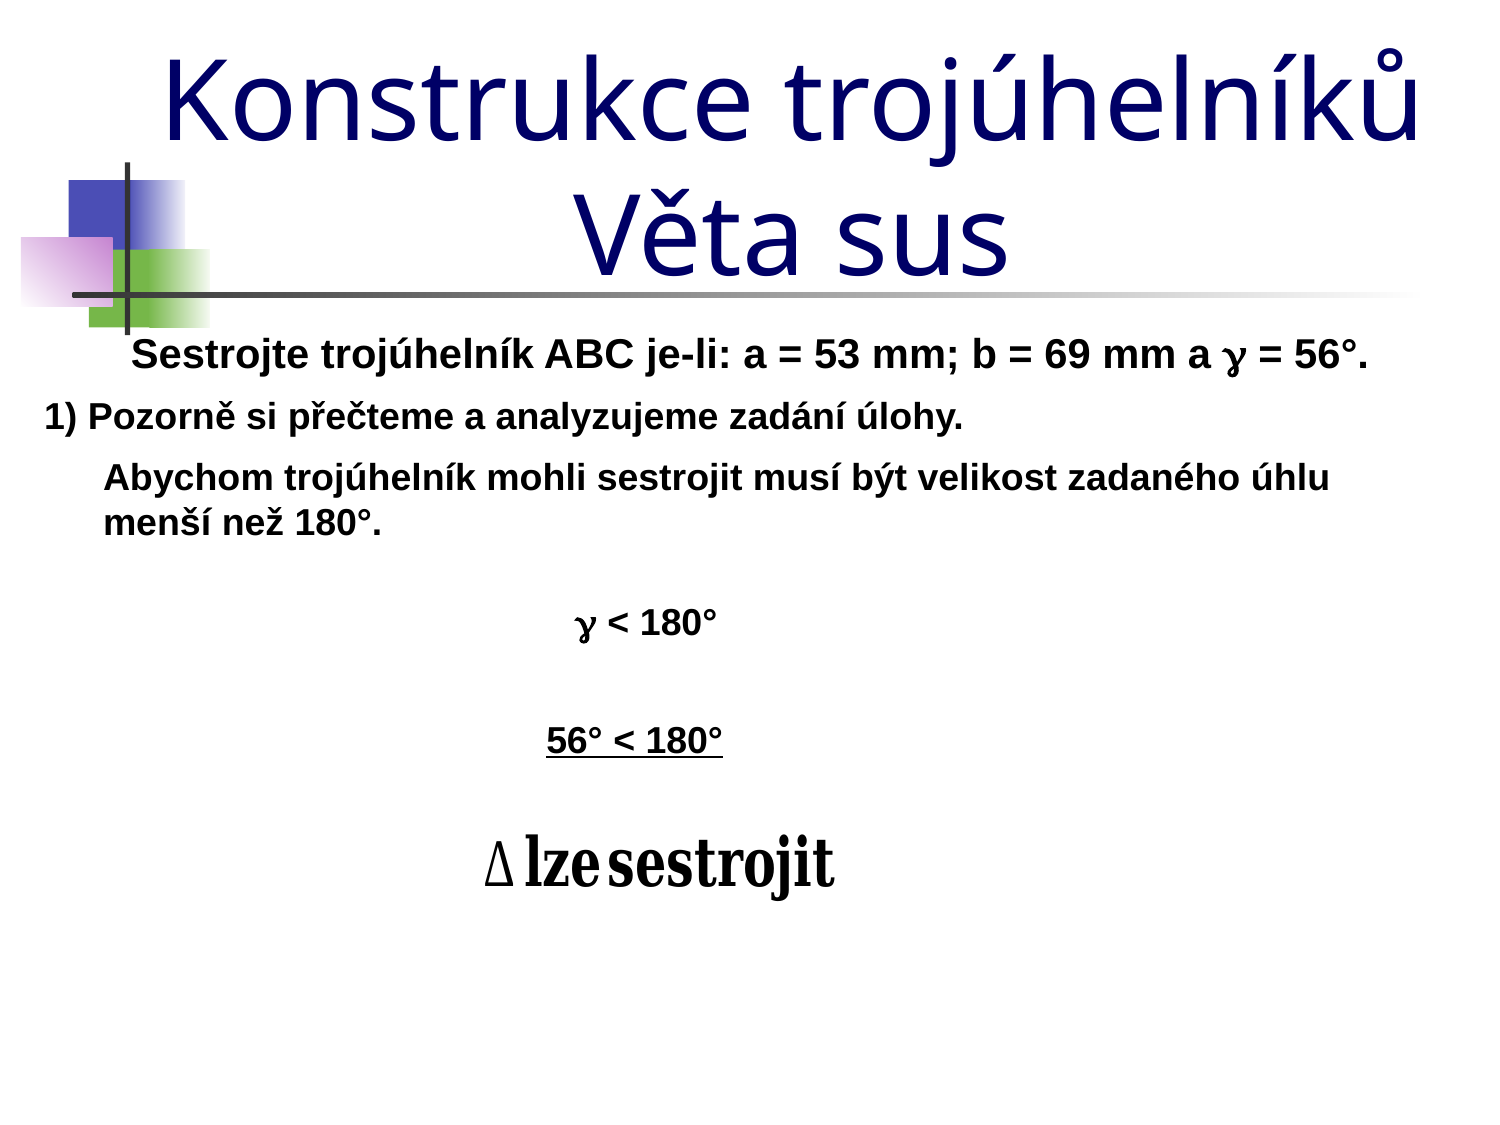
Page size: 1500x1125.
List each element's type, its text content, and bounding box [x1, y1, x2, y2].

text_box Konstrukce trojúhelníků Věta sus [115, 42, 1471, 283]
text_box Sestrojte trojúhelník ABC je-li: a = 53 mm; b = 69 mm a g = 56°. [0, 319, 1500, 384]
text_box Abychom trojúhelník mohli sestrojit musí být velikost zadaného úhlu menší než 180°. [88, 445, 1376, 551]
text_box g < 180° [560, 590, 762, 651]
text_box 1) Pozorně si přečteme a analyzujeme zadání úlohy. [29, 384, 998, 445]
text_box 56° < 180° [531, 708, 815, 769]
